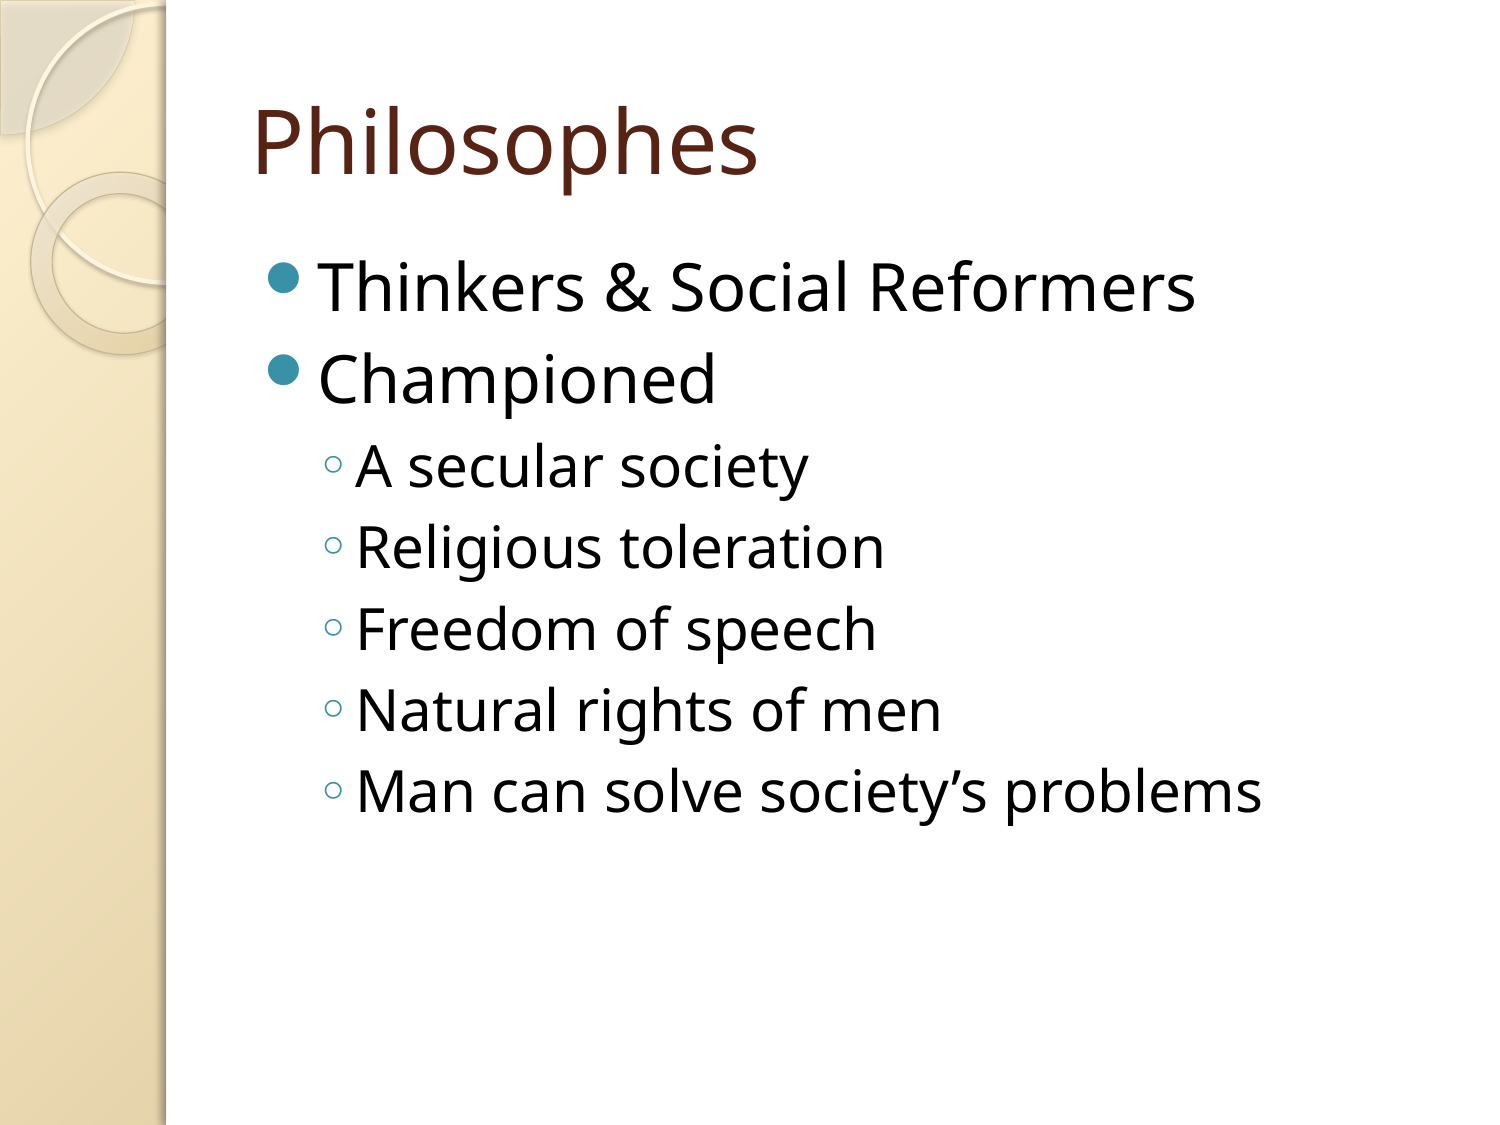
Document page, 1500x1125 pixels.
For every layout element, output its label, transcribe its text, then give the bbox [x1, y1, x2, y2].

list Thinkers & Social Reformers Championed A secular society Religious toleration Freedom of speech Natural rights of men Man can solve society’s problems [235, 237, 1466, 1025]
title Philosophes [235, 45, 1466, 233]
